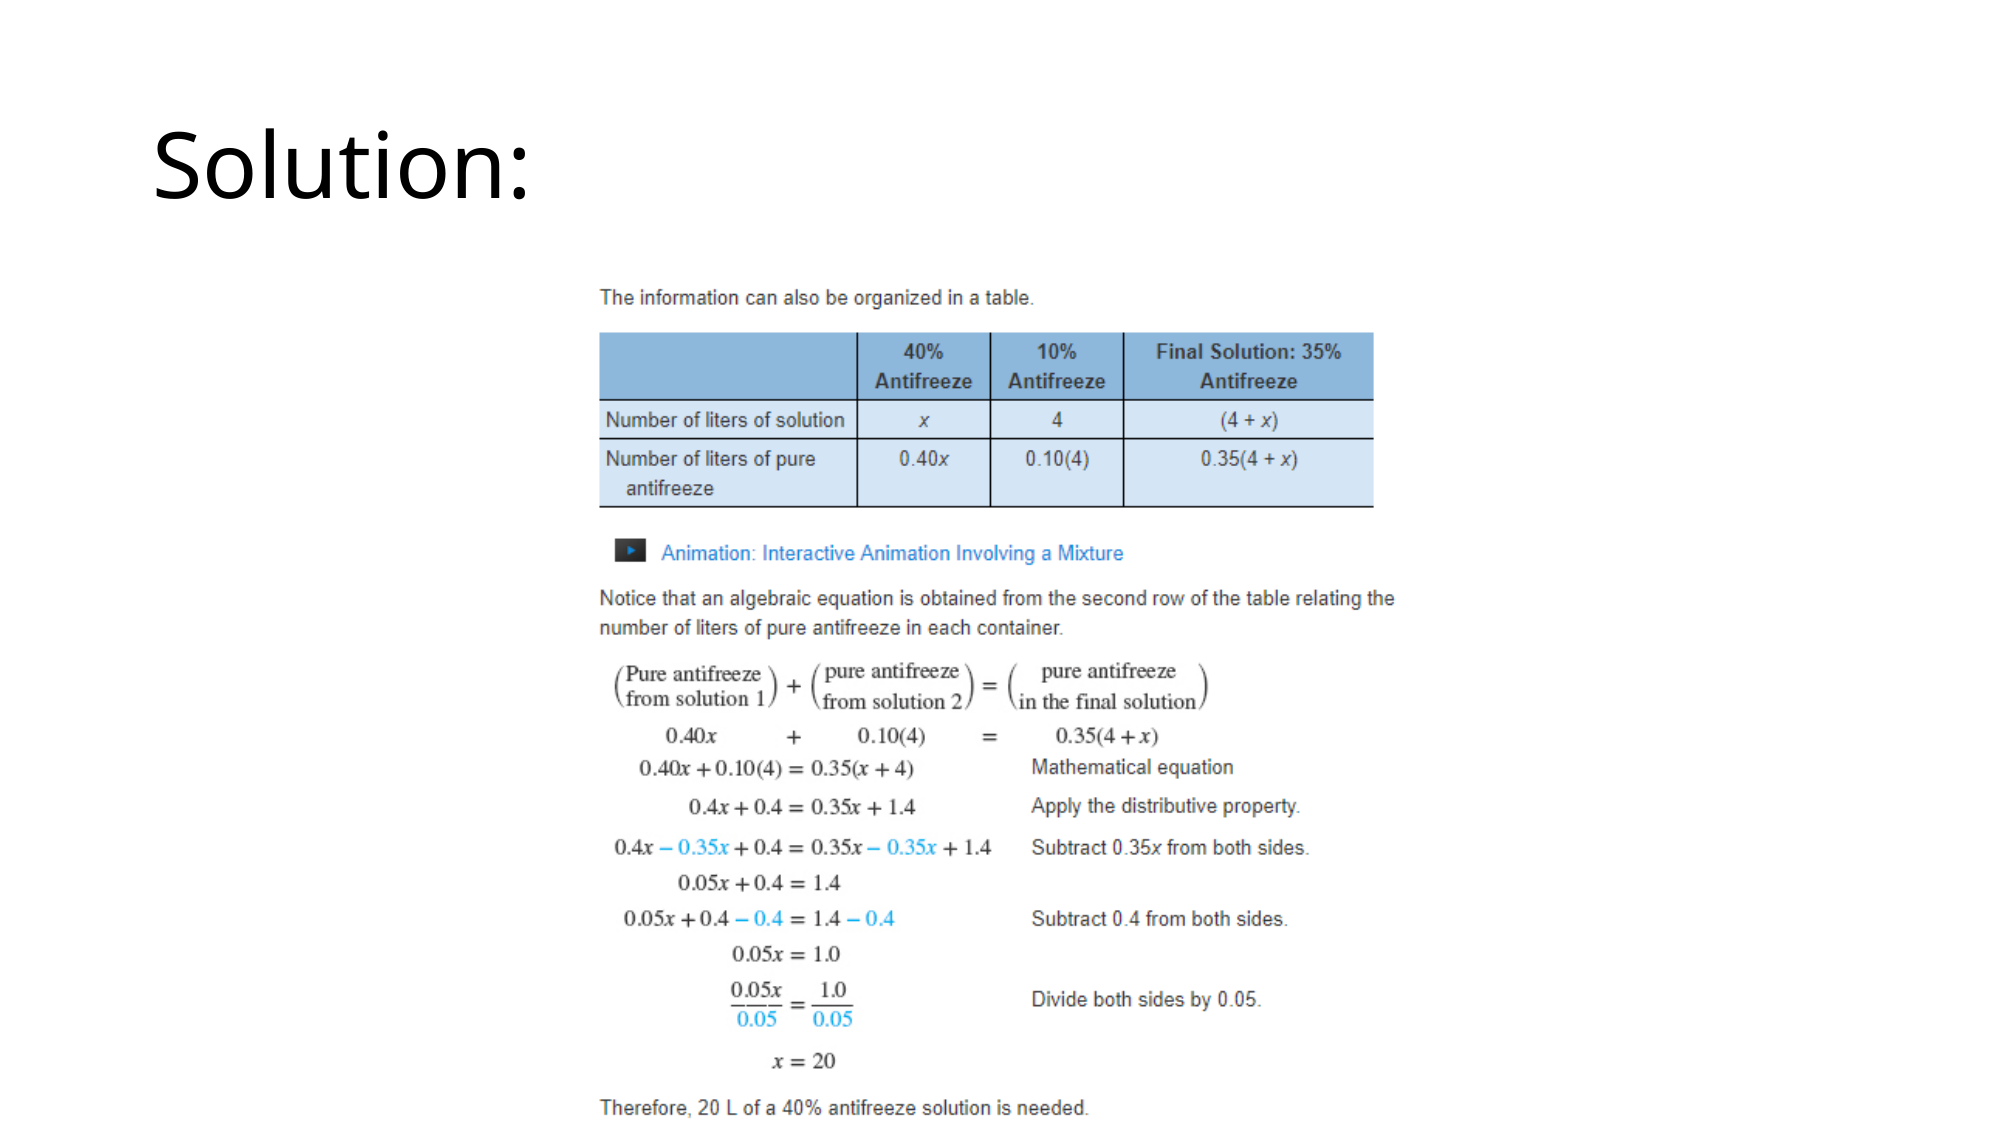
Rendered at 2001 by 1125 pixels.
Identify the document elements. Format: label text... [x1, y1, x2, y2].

title Solution: [137, 59, 1863, 278]
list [592, 277, 1408, 1125]
